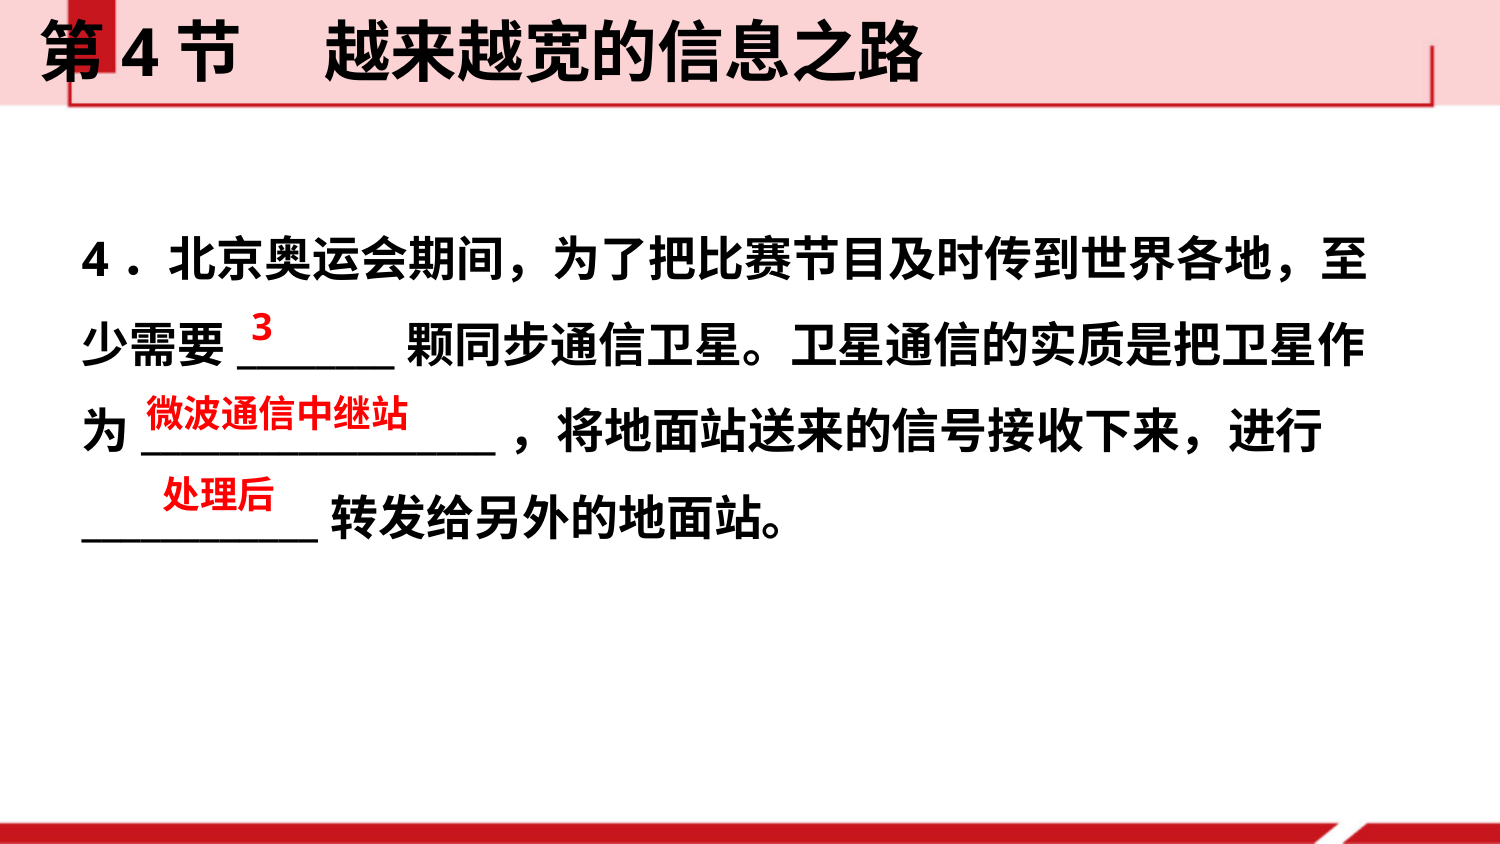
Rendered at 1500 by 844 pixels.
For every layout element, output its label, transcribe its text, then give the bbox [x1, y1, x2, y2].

text_box 第4节 越来越宽的信息之路 [27, 3, 937, 96]
text_box 4．北京奥运会期间，为了把比赛节目及时传到世界各地，至少需要________颗同步通信卫星。卫星通信的实质是把卫星作为__________________，将地面站送来的信号接收下来，进行____________转发给另外的地面站。 [70, 194, 1419, 551]
text_box 3 [240, 297, 285, 354]
text_box 微波通信中继站 [134, 384, 421, 441]
text_box 处理后 [151, 465, 287, 522]
picture [0, 0, 1500, 844]
